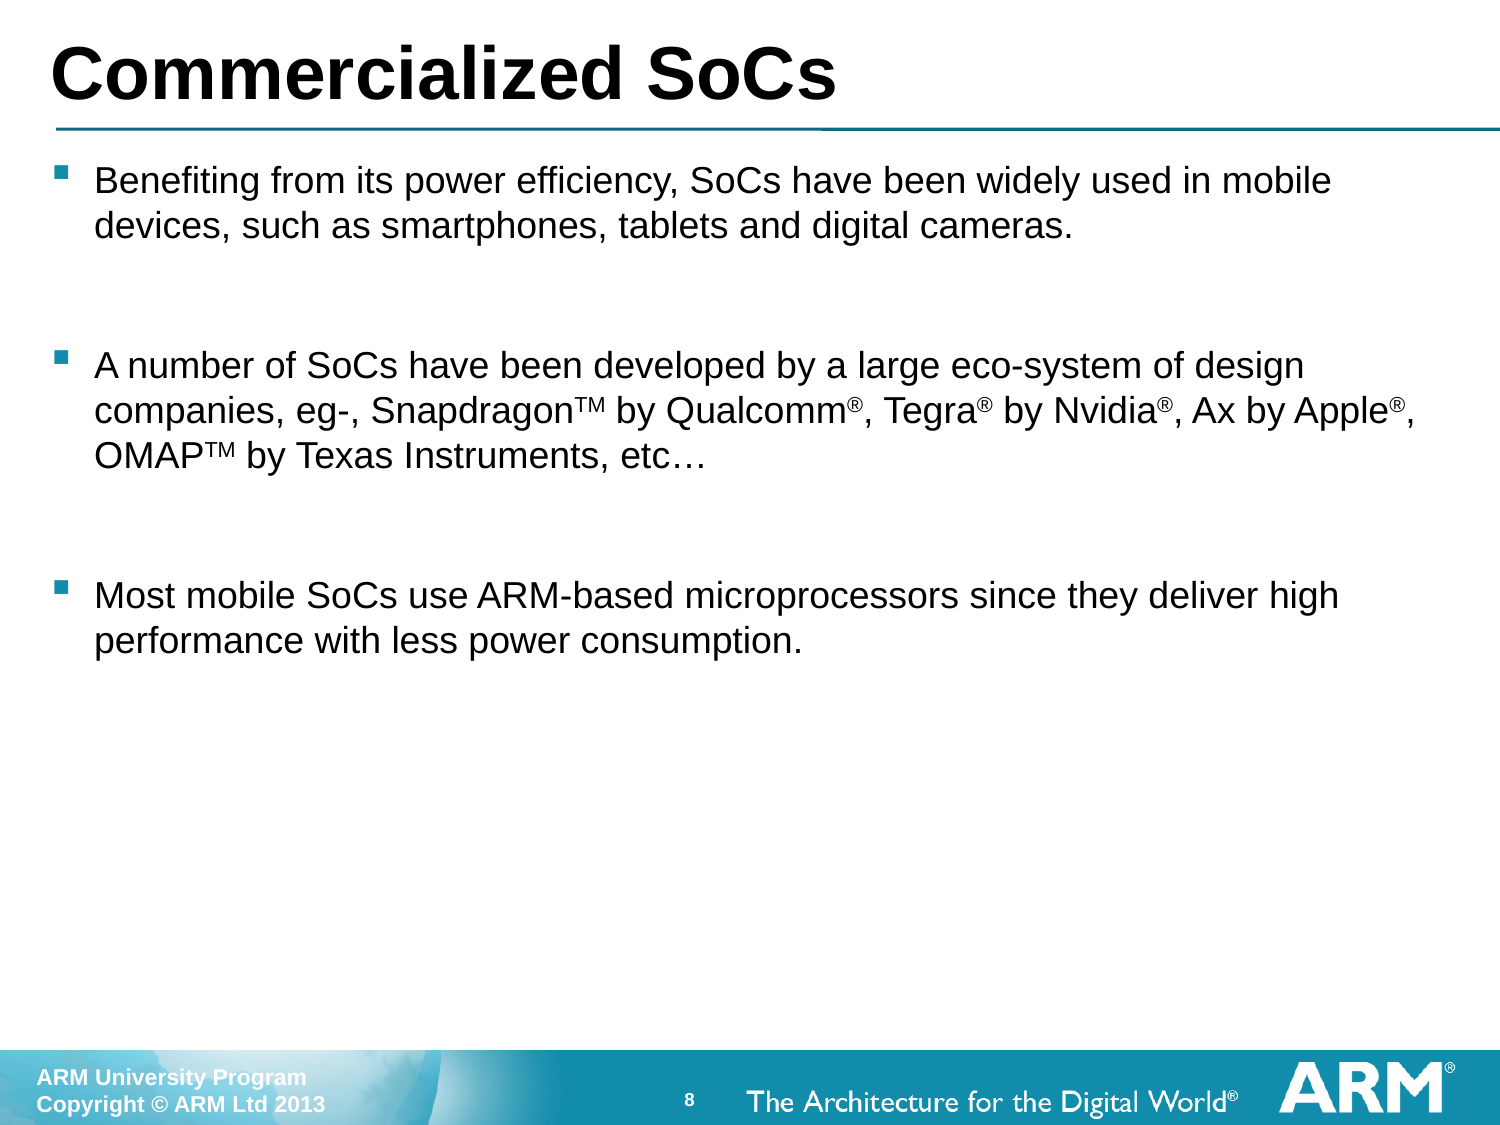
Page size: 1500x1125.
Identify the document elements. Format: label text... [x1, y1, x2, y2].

title Commercialized SoCs [35, 1, 1476, 139]
list Benefiting from its power efficiency, SoCs have been widely used in mobile devices, such as smartphones, tablets and digital cameras. A number of SoCs have been developed by a large eco-system of design companies, eg-, SnapdragonTM by Qualcomm®, Tegra® by Nvidia®, Ax by Apple®, OMAPTM by Texas Instruments, etc… Most mobile SoCs use ARM-based microprocessors since they deliver high performance with less power consumption. [35, 148, 1476, 1047]
picture [0, 780, 1500, 1125]
